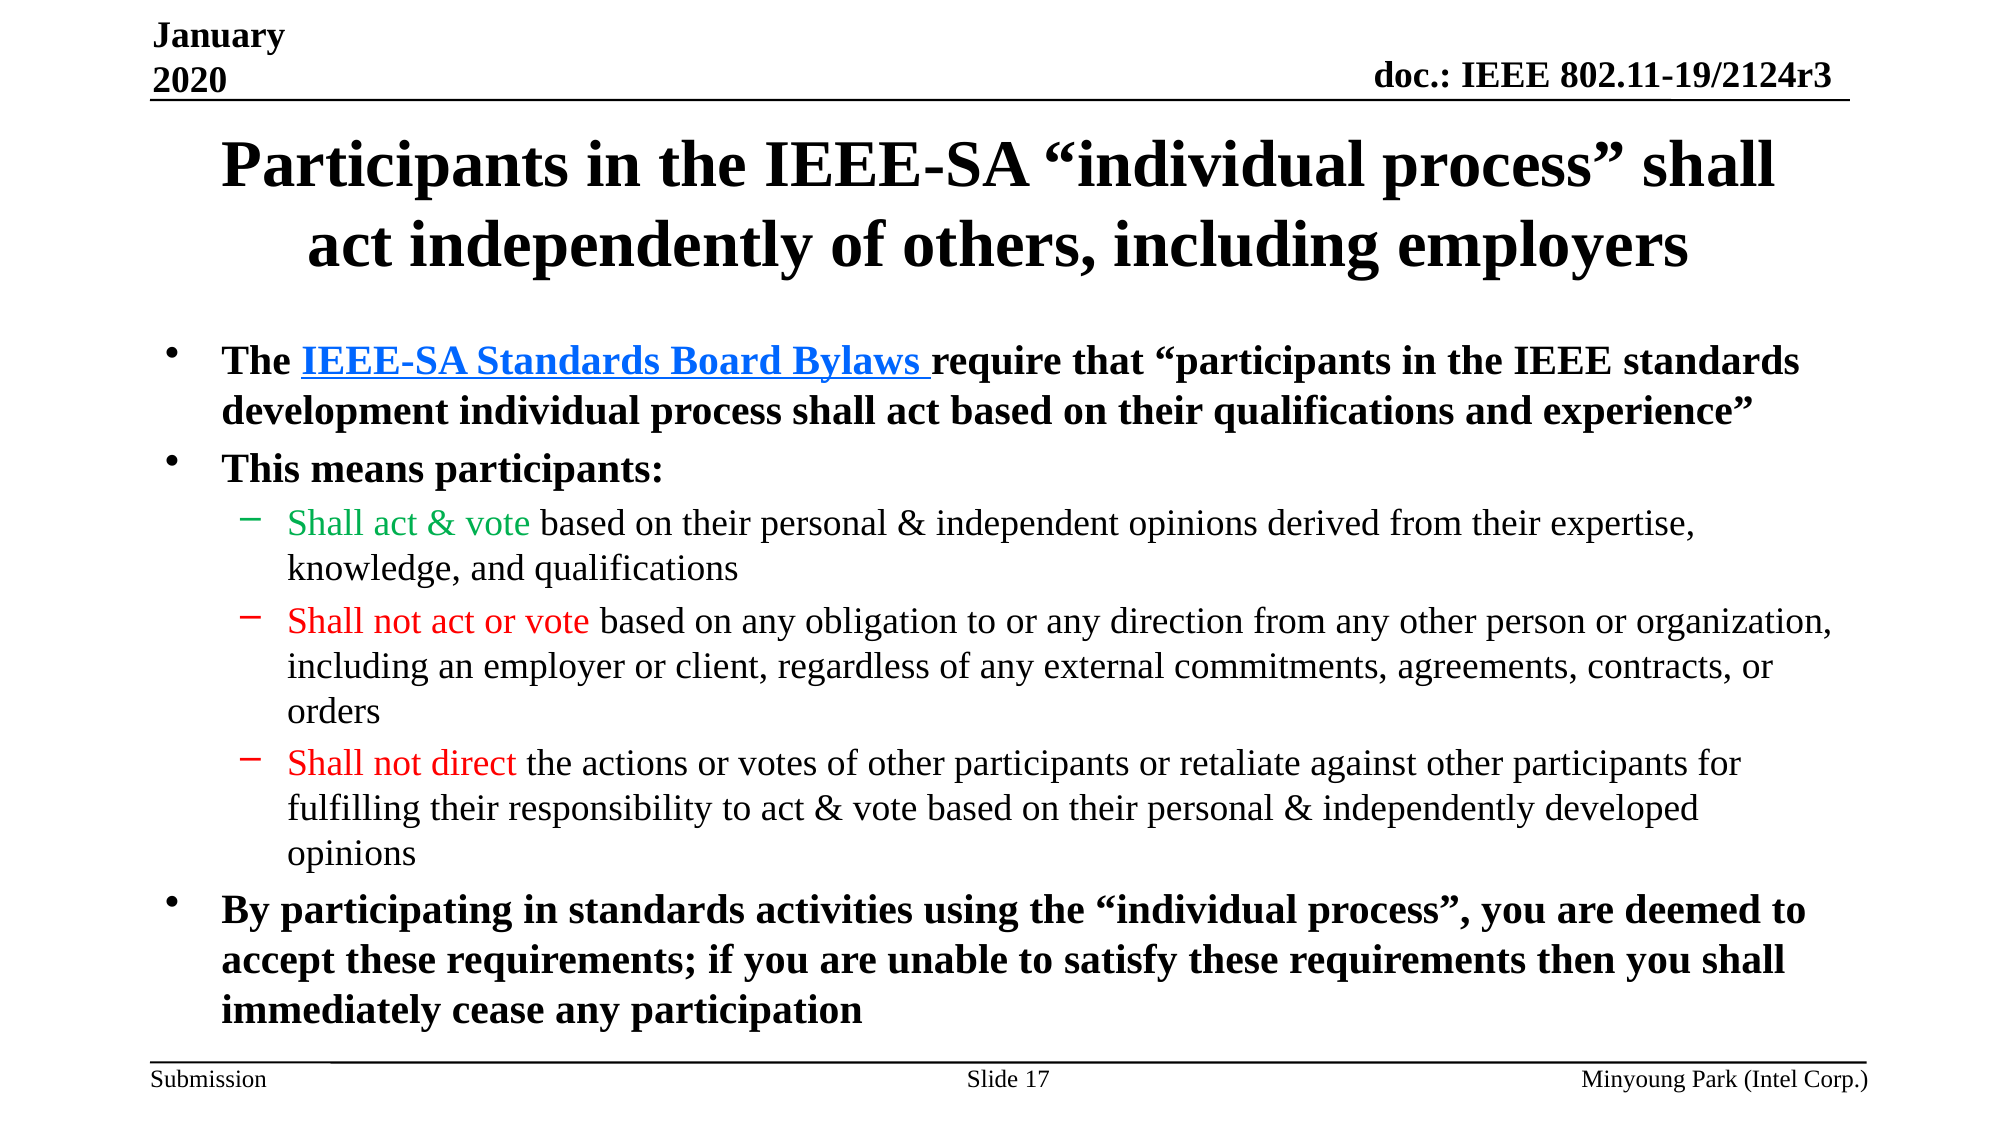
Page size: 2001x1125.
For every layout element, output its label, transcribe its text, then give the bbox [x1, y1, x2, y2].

slide_number Slide 17 [964, 1061, 1053, 1093]
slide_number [152, 54, 347, 101]
footer Minyoung Park (Intel Corp.) [1266, 1061, 1869, 1093]
list The IEEE-SA Standards Board Bylaws require that “participants in the IEEE standards development individual process shall act based on their qualifications and experience” This means participants: Shall act & vote based on their personal & independent opinions derived from their expertise, knowledge, and qualifications Shall not act or vote based on any obligation to or any direction from any other person or organization, including an employer or client, regardless of any external commitments, agreements, contracts, or orders Shall not direct the actions or votes of other participants or retaliate against other participants for fulfilling their responsibility to act & vote based on their personal & independently developed opinions By participating in standards activities using the “individual process”, you are deemed to accept these requirements; if you are unable to satisfy these requirements then you shall immediately cease any participation [150, 324, 1850, 1000]
title Participants in the IEEE-SA “individual process” shall act independently of others, including employers [150, 112, 1850, 288]
